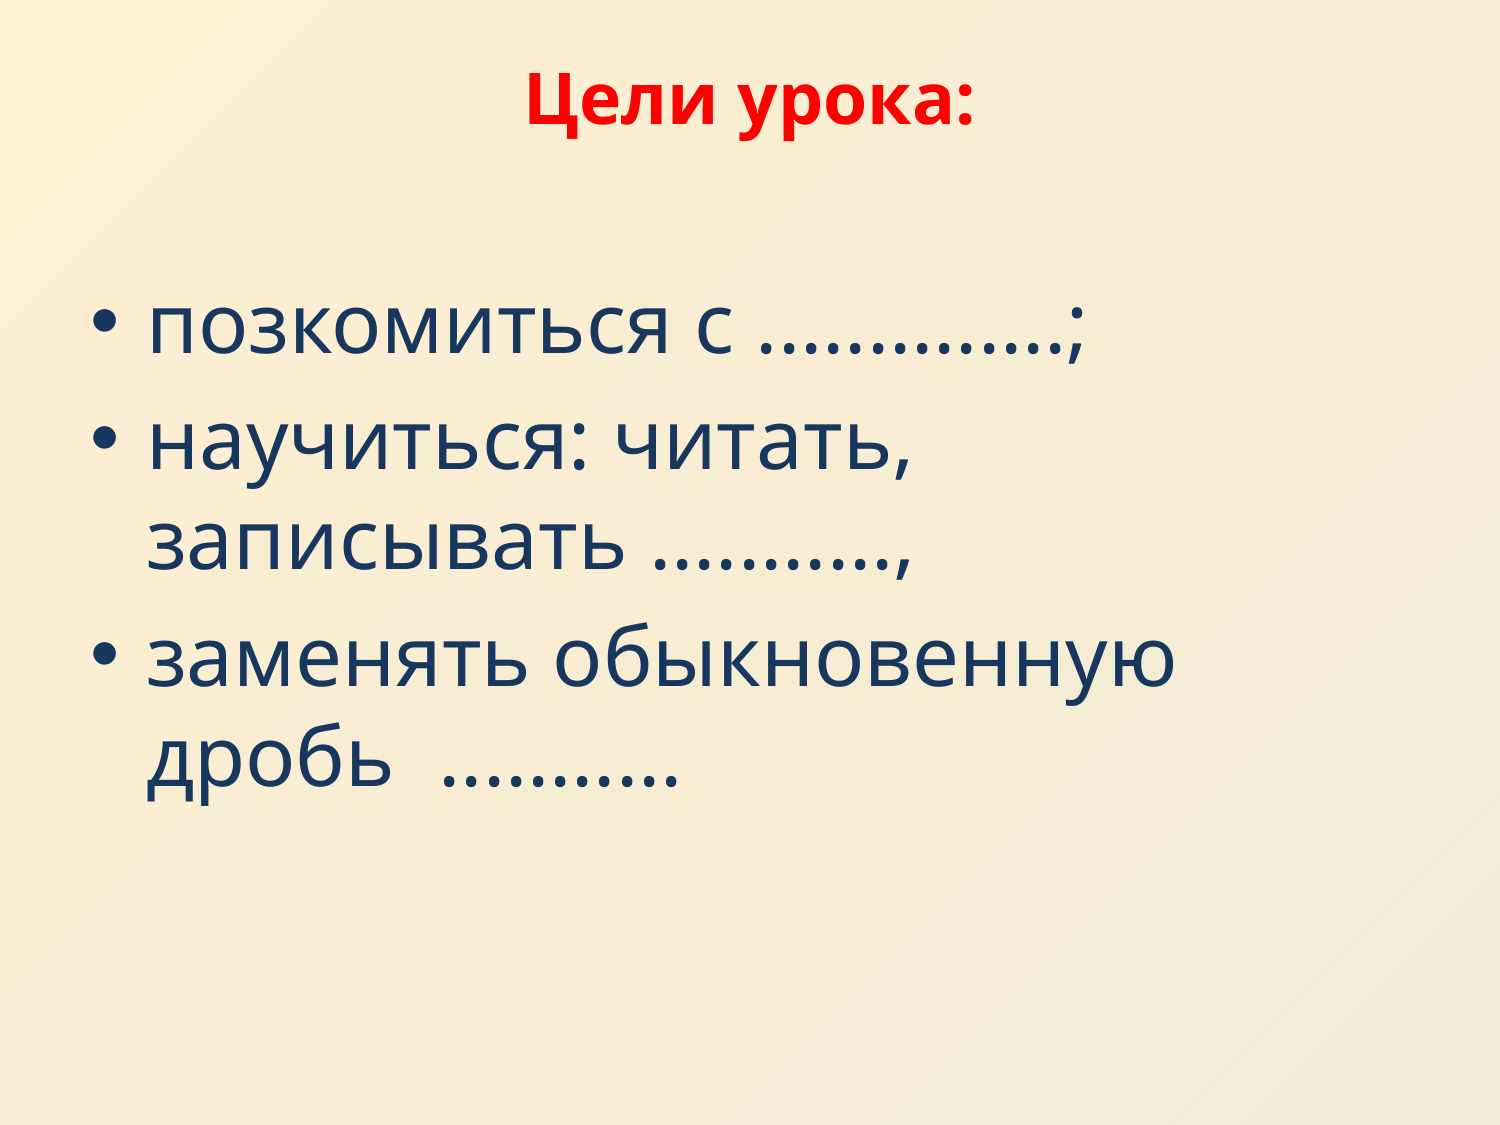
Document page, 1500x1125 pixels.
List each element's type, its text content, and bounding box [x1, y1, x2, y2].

list позкомиться с ..............; научиться: читать, записывать ..........., заменять обыкновенную дробь ........... [75, 262, 1425, 832]
title Цели урока: [75, 45, 1425, 233]
